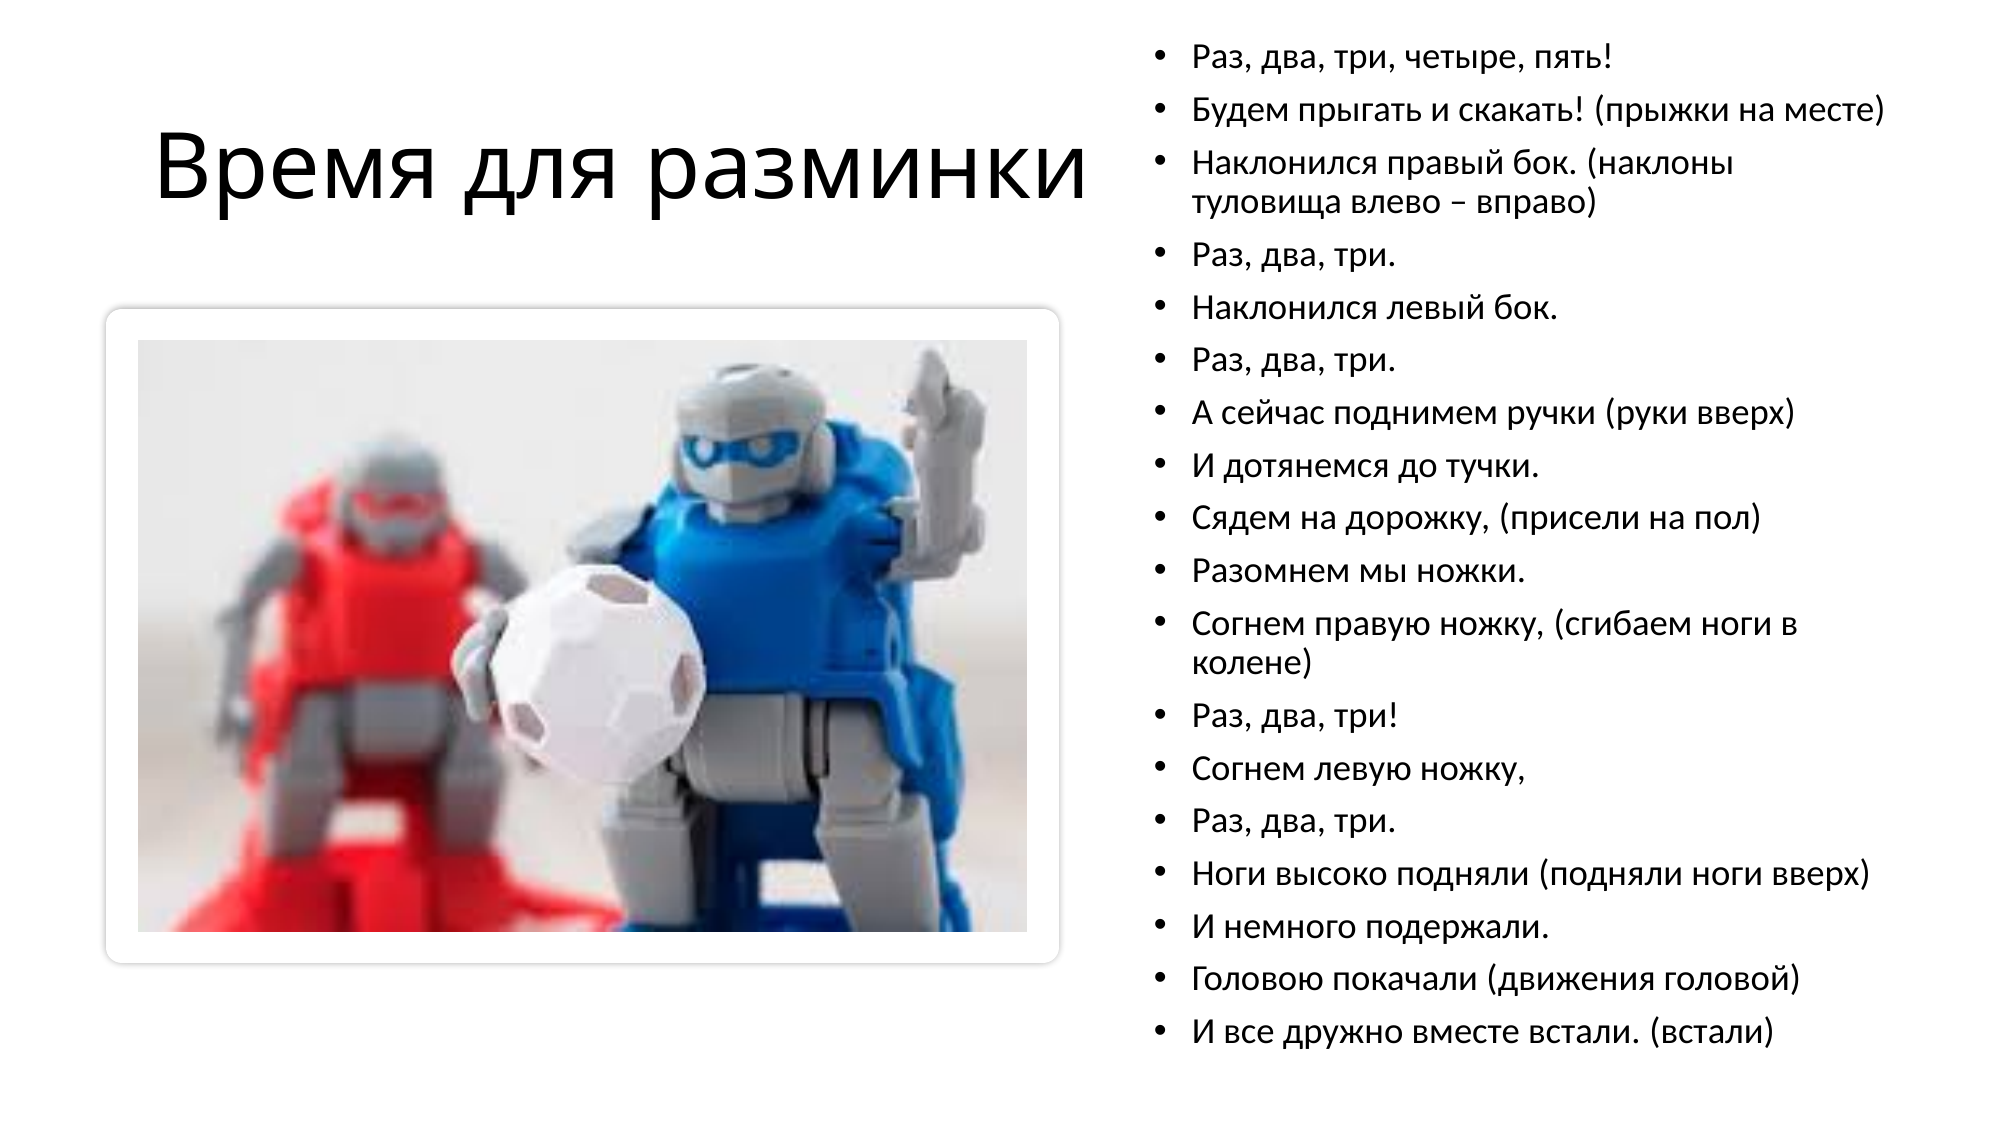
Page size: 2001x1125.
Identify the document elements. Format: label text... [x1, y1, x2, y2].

picture [137, 339, 1028, 932]
list Раз, два, три, четыре, пять! Будем прыгать и скакать! (прыжки на месте) Наклонился правый бок. (наклоны туловища влево – вправо) Раз, два, три. Наклонился левый бок. Раз, два, три. А сейчас поднимем ручки (руки вверх) И дотянемся до тучки. Сядем на дорожку, (присели на пол) Разомнем мы ножки. Согнем правую ножку, (сгибаем ноги в колене) Раз, два, три! Согнем левую ножку, Раз, два, три. Ноги высоко подняли (подняли ноги вверх) И немного подержали. Головою покачали (движения головой) И все дружно вместе встали. (встали) [1139, 29, 1902, 1110]
title Время для разминки [137, 59, 1139, 278]
